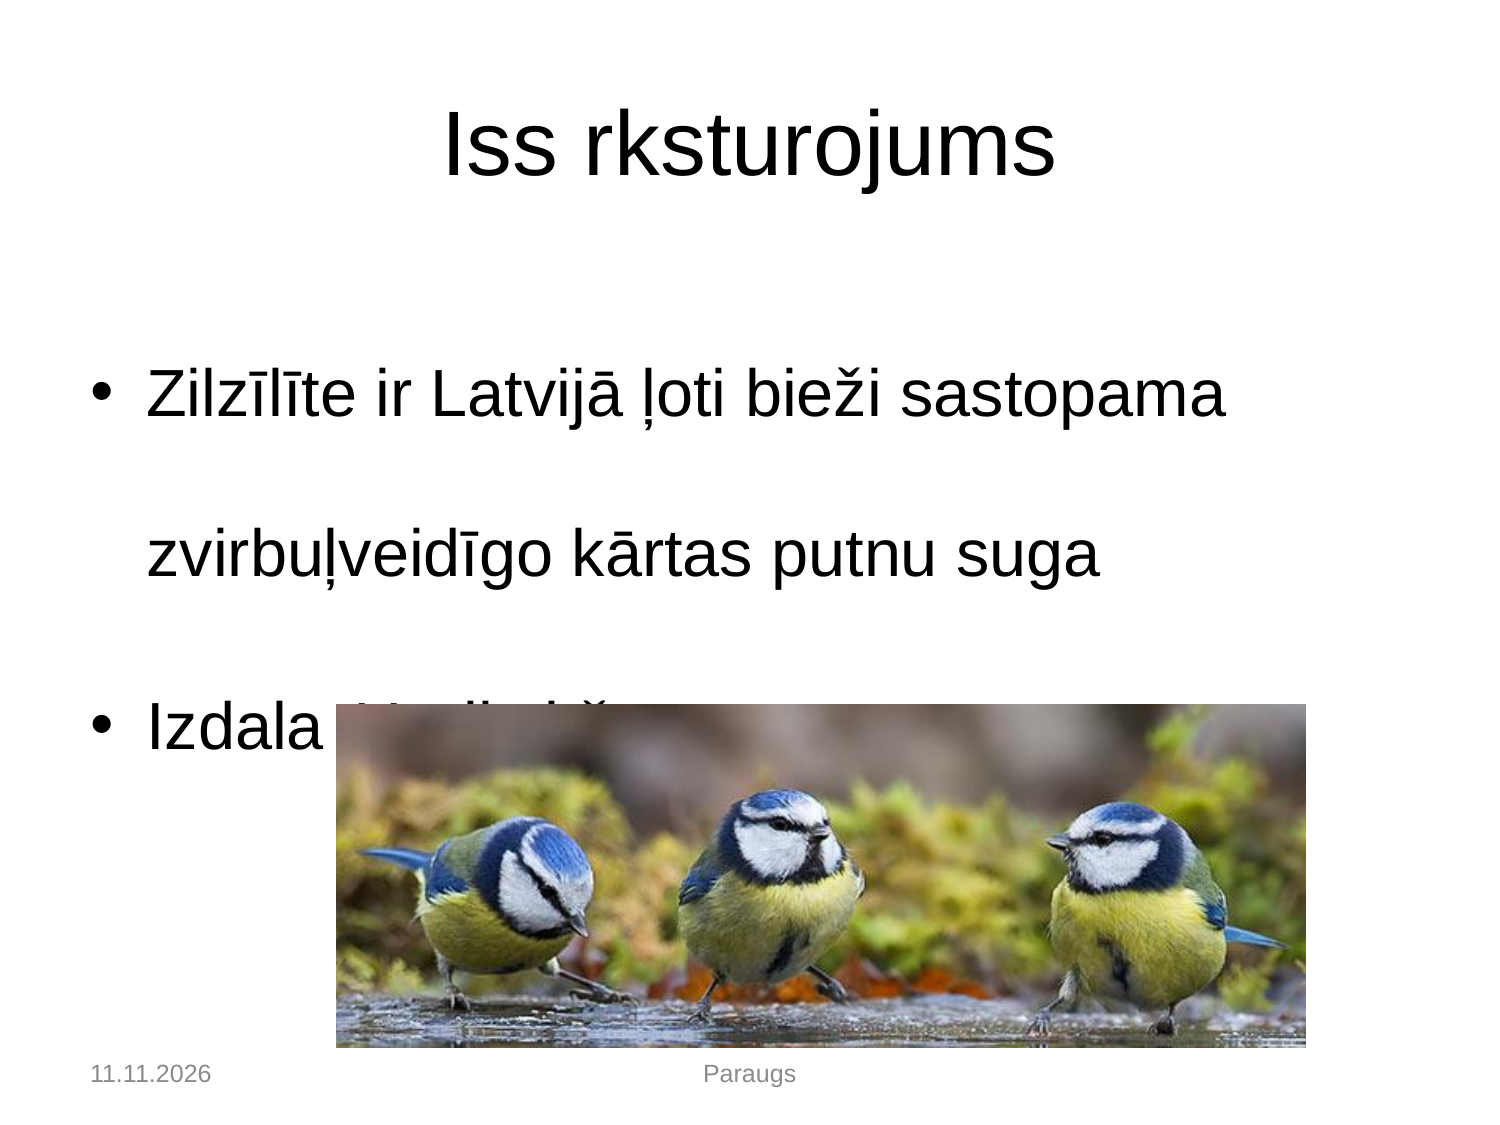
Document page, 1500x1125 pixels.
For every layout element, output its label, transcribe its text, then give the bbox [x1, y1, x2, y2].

footer Paraugs [512, 1056, 988, 1103]
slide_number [75, 1042, 425, 1103]
title Iss rksturojums [74, 44, 1426, 233]
list Zilzīlīte ir Latvijā ļoti bieži sastopama zvirbuļveidīgo kārtas putnu suga Izdala 11 zilzīlīšu pasugas [74, 262, 1412, 953]
picture [336, 703, 1306, 1049]
